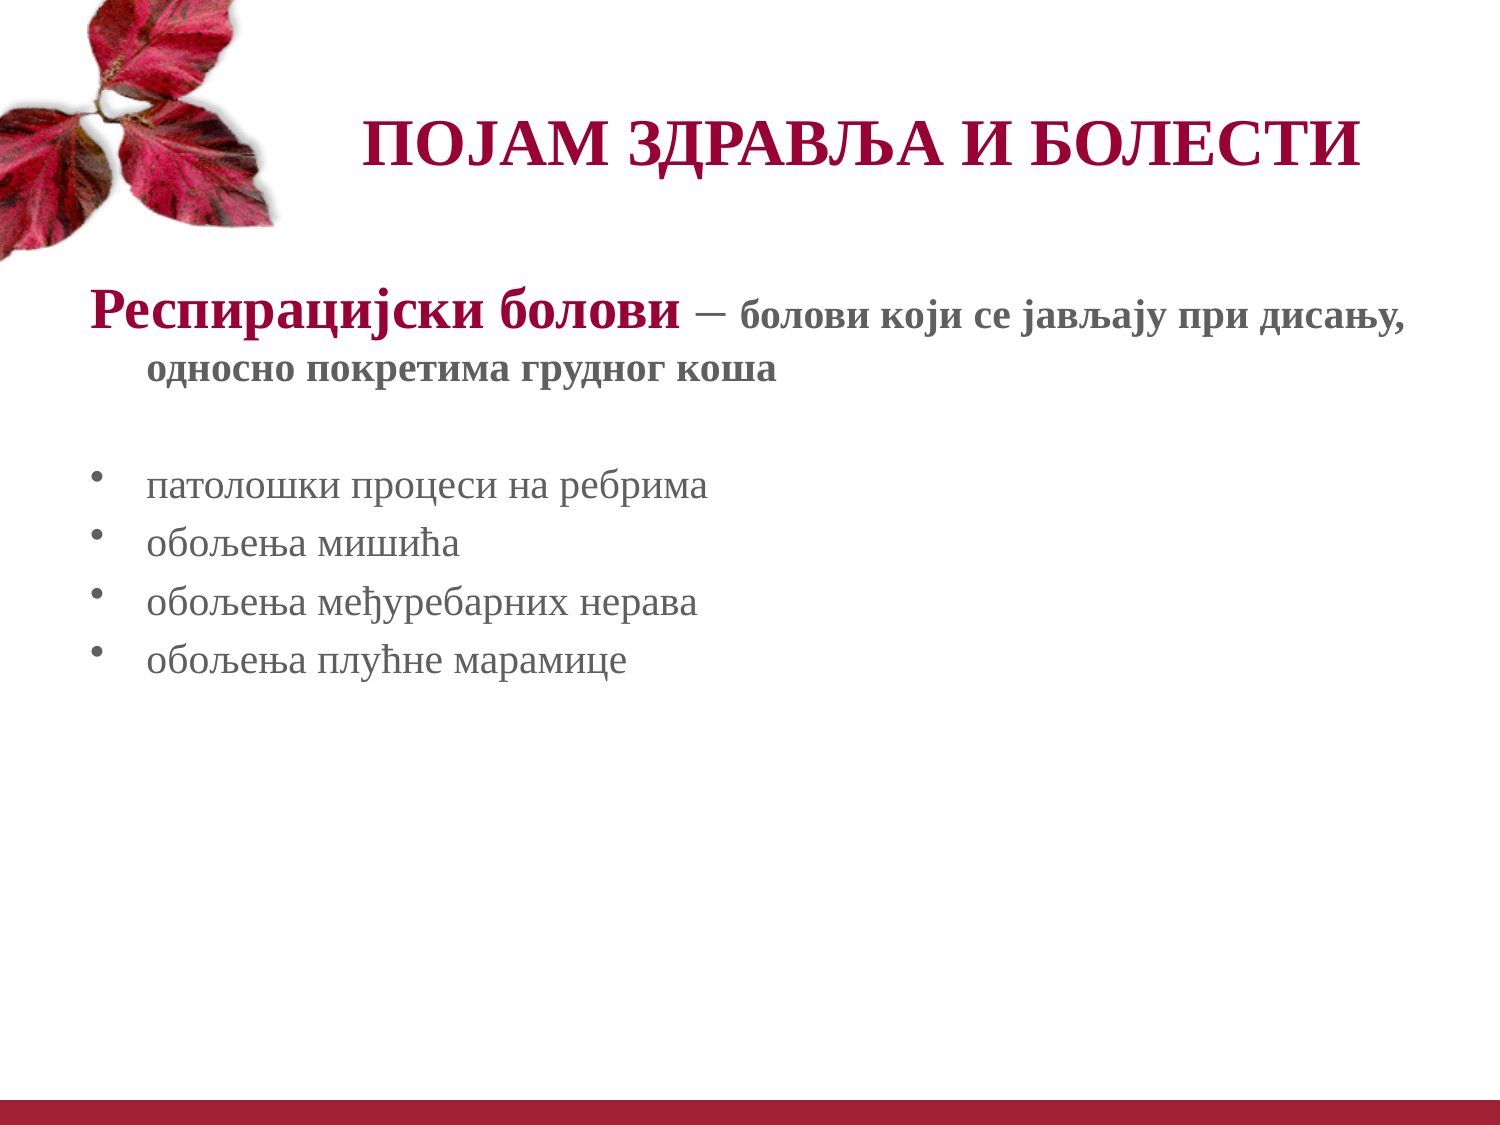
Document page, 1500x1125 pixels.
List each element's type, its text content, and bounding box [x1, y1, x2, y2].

list Респирацијски болови – болови који се јављају при дисању, односно покретима грудног коша патолошки процеси на ребрима обољења мишића обољења међуребарних нерава обољења плућне марамице [74, 262, 1426, 1006]
picture [0, 0, 295, 273]
title ПОЈАМ ЗДРАВЉА И БОЛЕСТИ [289, 44, 1436, 233]
